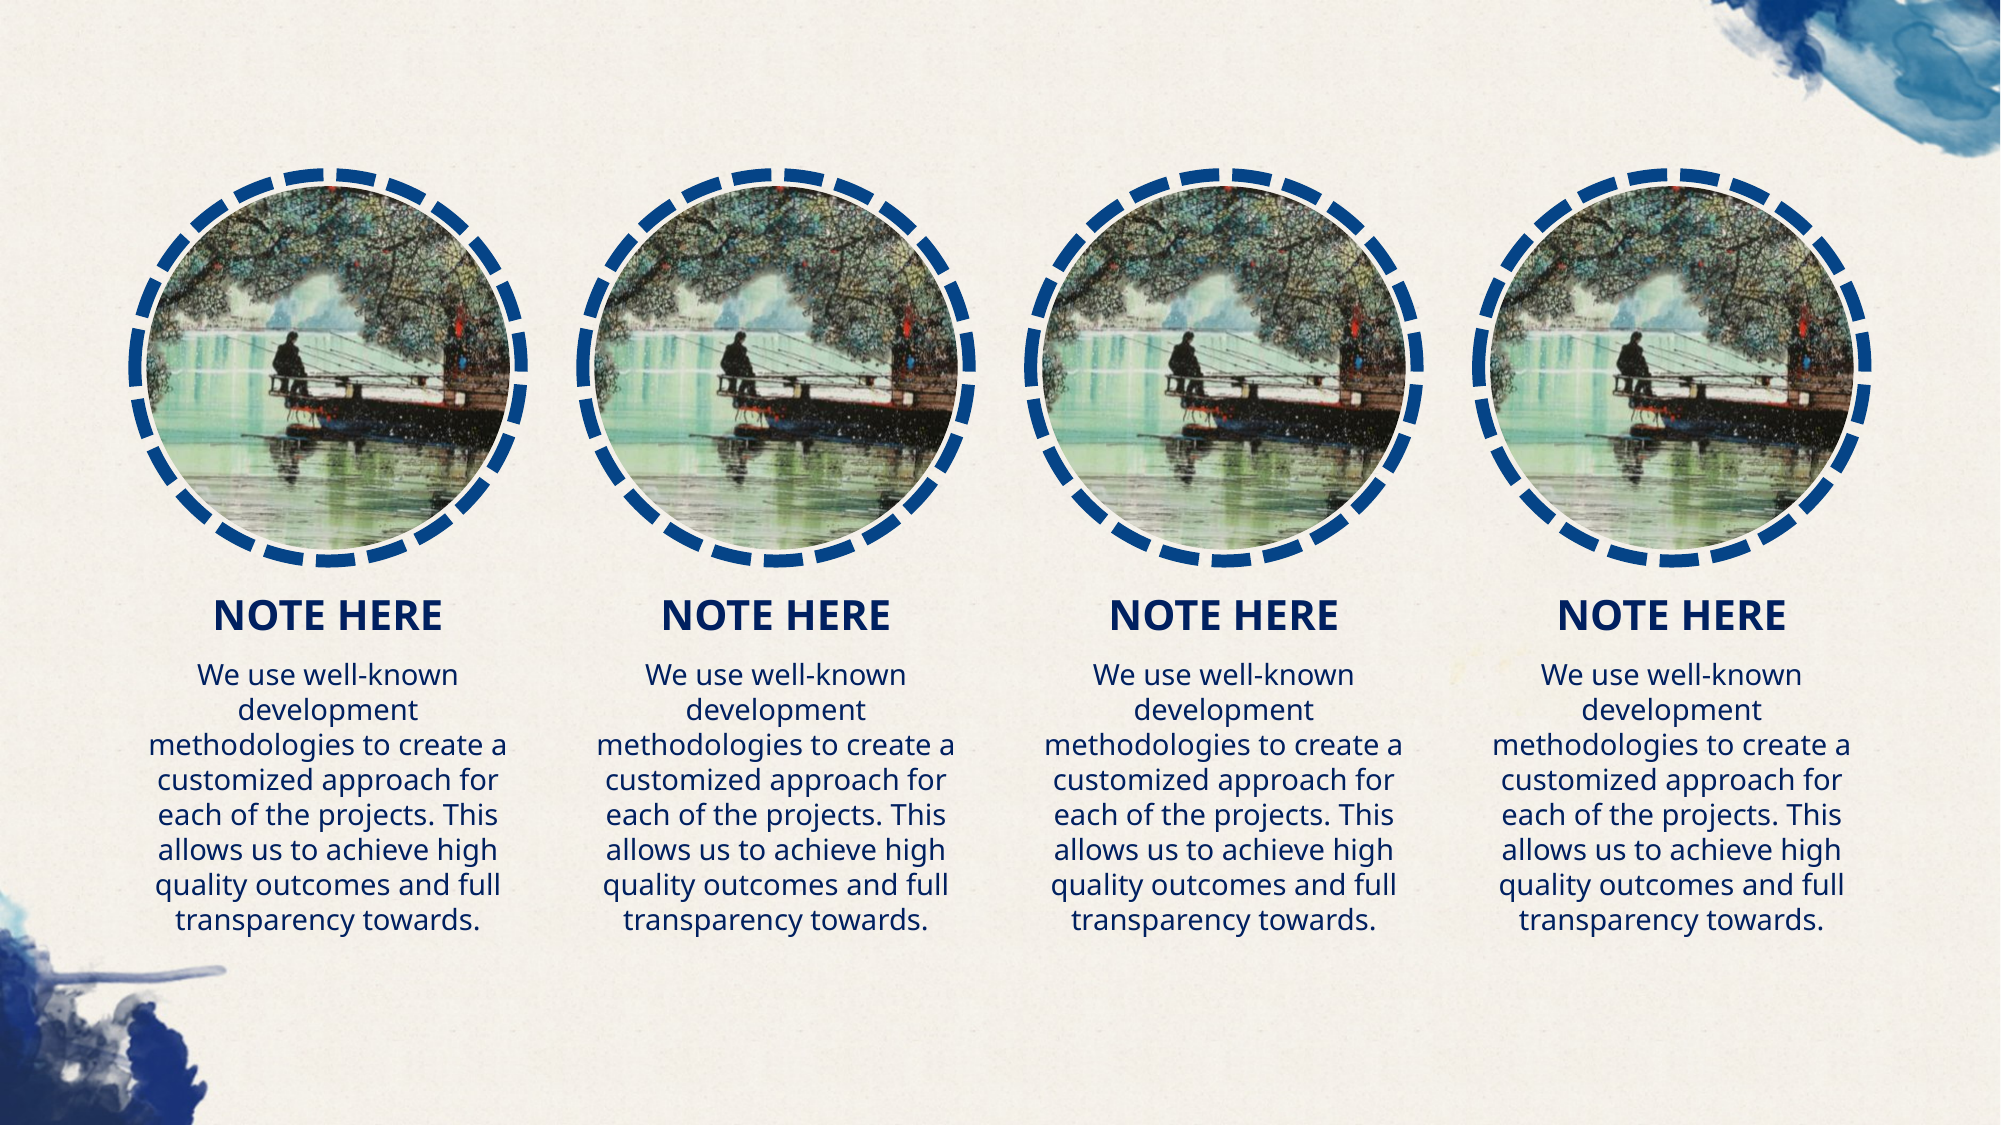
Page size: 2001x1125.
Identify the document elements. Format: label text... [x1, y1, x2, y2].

text_box We use well-known development methodologies to create a customized approach for each of the projects. This allows us to achieve high quality outcomes and full transparency towards. [578, 649, 973, 944]
text_box NOTE HERE [168, 580, 488, 646]
picture [0, 0, 2001, 1125]
text_box We use well-known development methodologies to create a customized approach for each of the projects. This allows us to achieve high quality outcomes and full transparency towards. [1026, 649, 1421, 944]
text_box We use well-known development methodologies to create a customized approach for each of the projects. This allows us to achieve high quality outcomes and full transparency towards. [131, 649, 526, 944]
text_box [1478, 174, 1865, 561]
text_box NOTE HERE [1512, 580, 1832, 646]
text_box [1030, 174, 1418, 561]
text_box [582, 174, 970, 561]
text_box NOTE HERE [616, 580, 936, 646]
text_box We use well-known development methodologies to create a customized approach for each of the projects. This allows us to achieve high quality outcomes and full transparency towards. [1474, 649, 1869, 944]
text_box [134, 174, 522, 561]
text_box NOTE HERE [1064, 580, 1384, 646]
